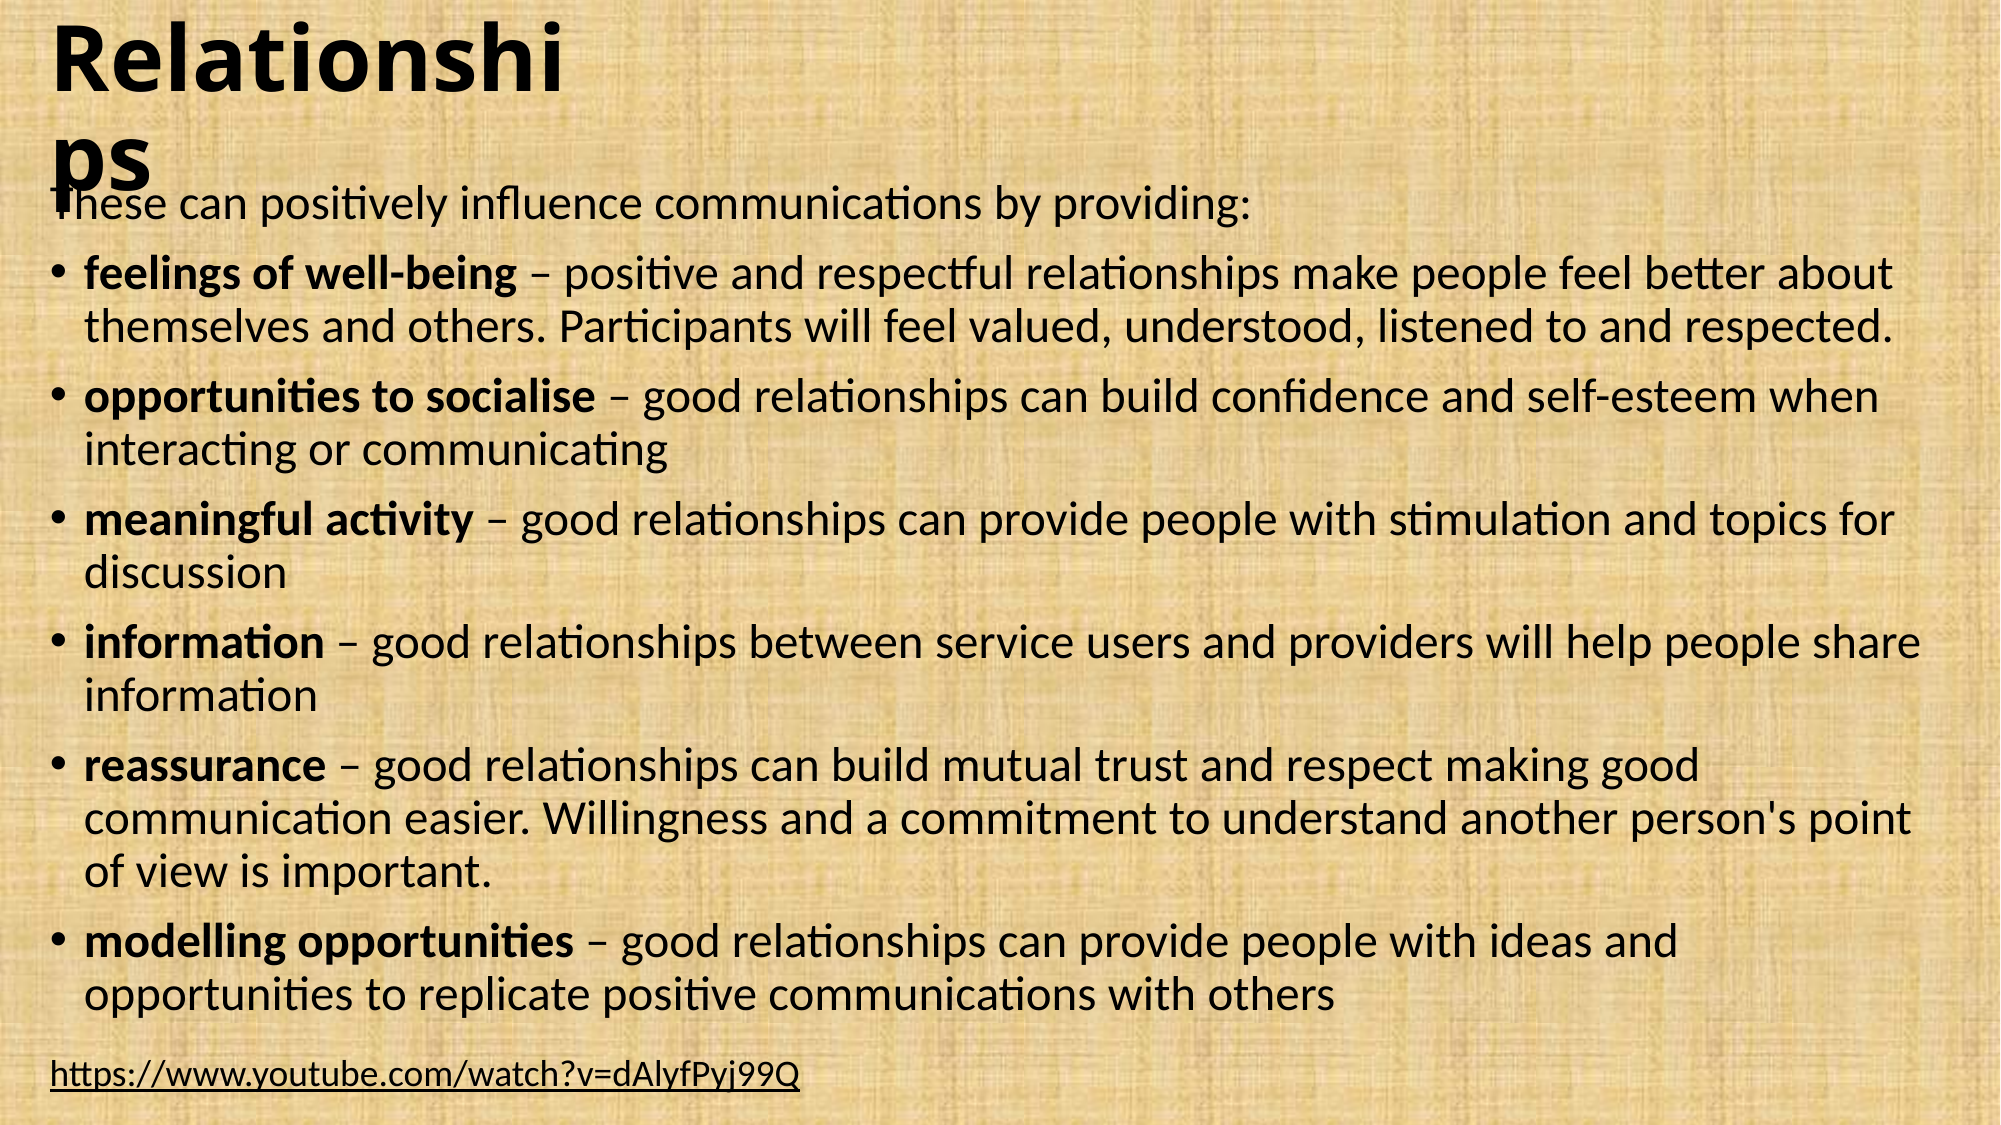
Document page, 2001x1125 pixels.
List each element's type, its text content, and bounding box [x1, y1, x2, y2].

text_box https://www.youtube.com/watch?v=dAlyfPyj99Q [34, 1042, 1039, 1102]
title Relationships [34, 53, 606, 169]
list These can positively influence communications by providing: feelings of well-being – positive and respectful relationships make people feel better about themselves and others. Participants will feel valued, understood, listened to and respected. opportunities to socialise – good relationships can build confidence and self-esteem when interacting or communicating meaningful activity – good relationships can provide people with stimulation and topics for discussion information – good relationships between service users and providers will help people share information reassurance – good relationships can build mutual trust and respect making good communication easier. Willingness and a commitment to understand another person's point of view is important. modelling opportunities – good relationships can provide people with ideas and opportunities to replicate positive communications with others [34, 169, 1966, 1043]
picture [0, 0, 2001, 1125]
